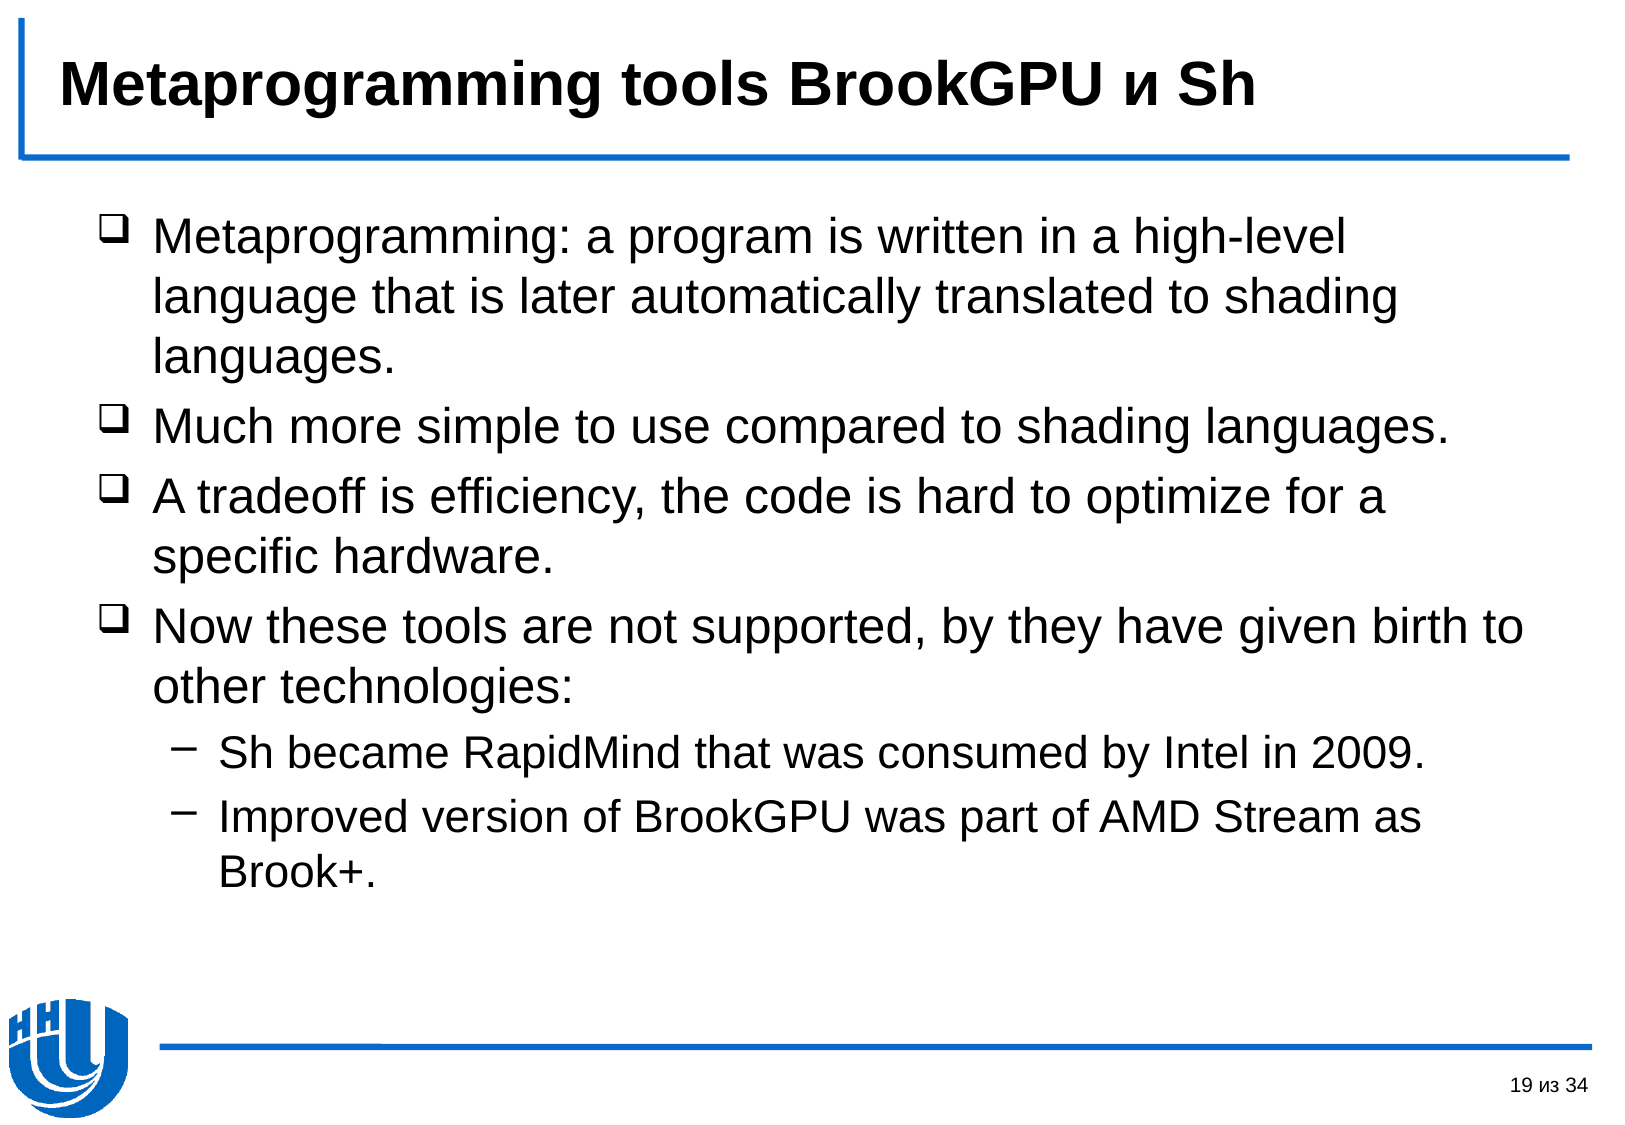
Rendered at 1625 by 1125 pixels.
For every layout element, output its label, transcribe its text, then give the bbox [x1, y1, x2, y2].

title Metaprogramming tools BrookGPU и Sh [44, 34, 1535, 127]
slide_number 19 [1449, 1051, 1604, 1125]
list Metaprogramming: a program is written in a high-level language that is later automatically translated to shading languages. Much more simple to use compared to shading languages. A tradeoff is efficiency, the code is hard to optimize for a specific hardware. Now these tools are not supported, by they have given birth to other technologies: Sh became RapidMind that was consumed by Intel in 2009. Improved version of BrookGPU was part of AMD Stream as Brook+. [81, 196, 1543, 1012]
picture [9, 999, 128, 1118]
